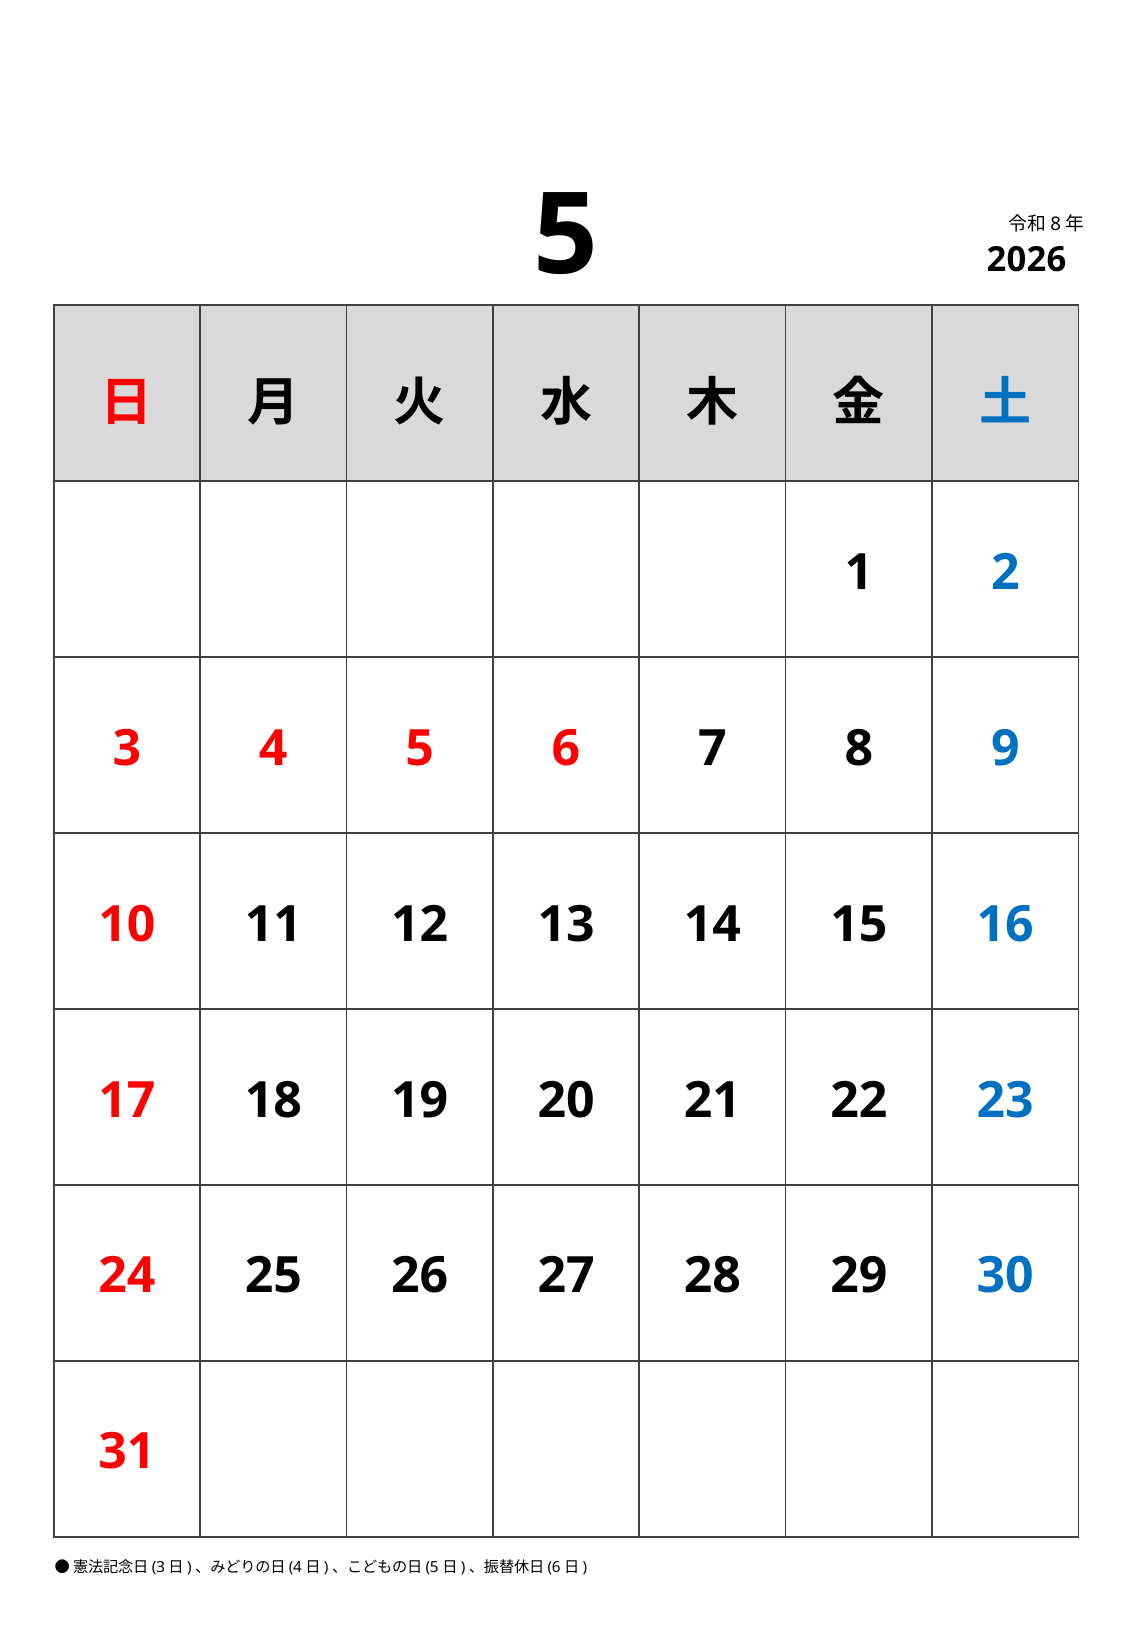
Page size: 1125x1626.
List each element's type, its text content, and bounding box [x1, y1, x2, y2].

table_cell 27 [494, 1186, 638, 1360]
table_cell 17 [55, 1010, 199, 1184]
table_cell 31 [55, 1362, 199, 1536]
table_cell [933, 1362, 1078, 1536]
table_cell 8 [786, 658, 931, 832]
text_box 2026 [971, 229, 1082, 287]
table_cell 3 [55, 658, 199, 832]
table_cell [494, 482, 638, 656]
table_cell [494, 1362, 638, 1536]
table_cell 28 [640, 1186, 785, 1360]
table_cell 9 [933, 658, 1078, 832]
table_cell 2 [933, 482, 1078, 656]
table_header 火 [347, 306, 492, 480]
table_cell 6 [494, 658, 638, 832]
text_box 5 [518, 152, 614, 304]
table_cell 5 [347, 658, 492, 832]
table_cell 30 [933, 1186, 1078, 1360]
table_header 金 [786, 306, 931, 480]
table_cell [786, 1362, 931, 1536]
table_cell 29 [786, 1186, 931, 1360]
table_cell 11 [201, 834, 346, 1008]
table_cell 13 [494, 834, 638, 1008]
table_cell [347, 482, 492, 656]
table_cell [201, 482, 346, 656]
table_cell 10 [55, 834, 199, 1008]
table_cell 19 [347, 1010, 492, 1184]
table_header 月 [201, 306, 346, 480]
table_cell 18 [201, 1010, 346, 1184]
table_header 土 [933, 306, 1078, 480]
table_cell 12 [347, 834, 492, 1008]
table_header 水 [494, 306, 638, 480]
table_header 木 [640, 306, 785, 480]
table_cell 25 [201, 1186, 346, 1360]
text_box 令和8年 [993, 204, 1100, 242]
table_cell 24 [55, 1186, 199, 1360]
table_cell [640, 1362, 785, 1536]
table_cell [347, 1362, 492, 1536]
table_cell [55, 482, 199, 656]
table_cell 1 [786, 482, 931, 656]
table_cell 26 [347, 1186, 492, 1360]
table_cell 4 [201, 658, 346, 832]
table_cell [640, 482, 785, 656]
table_cell 7 [640, 658, 785, 832]
table_cell [201, 1362, 346, 1536]
table_cell 20 [494, 1010, 638, 1184]
table_cell 14 [640, 834, 785, 1008]
table_cell 23 [933, 1010, 1078, 1184]
table_cell 16 [933, 834, 1078, 1008]
table_cell 22 [786, 1010, 931, 1184]
text_box ●憲法記念日(3日)、みどりの日(4日)、こどもの日(5日)、振替休日(6日) [39, 1549, 602, 1583]
table_cell 15 [786, 834, 931, 1008]
table_header 日 [55, 306, 199, 480]
table_cell 21 [640, 1010, 785, 1184]
